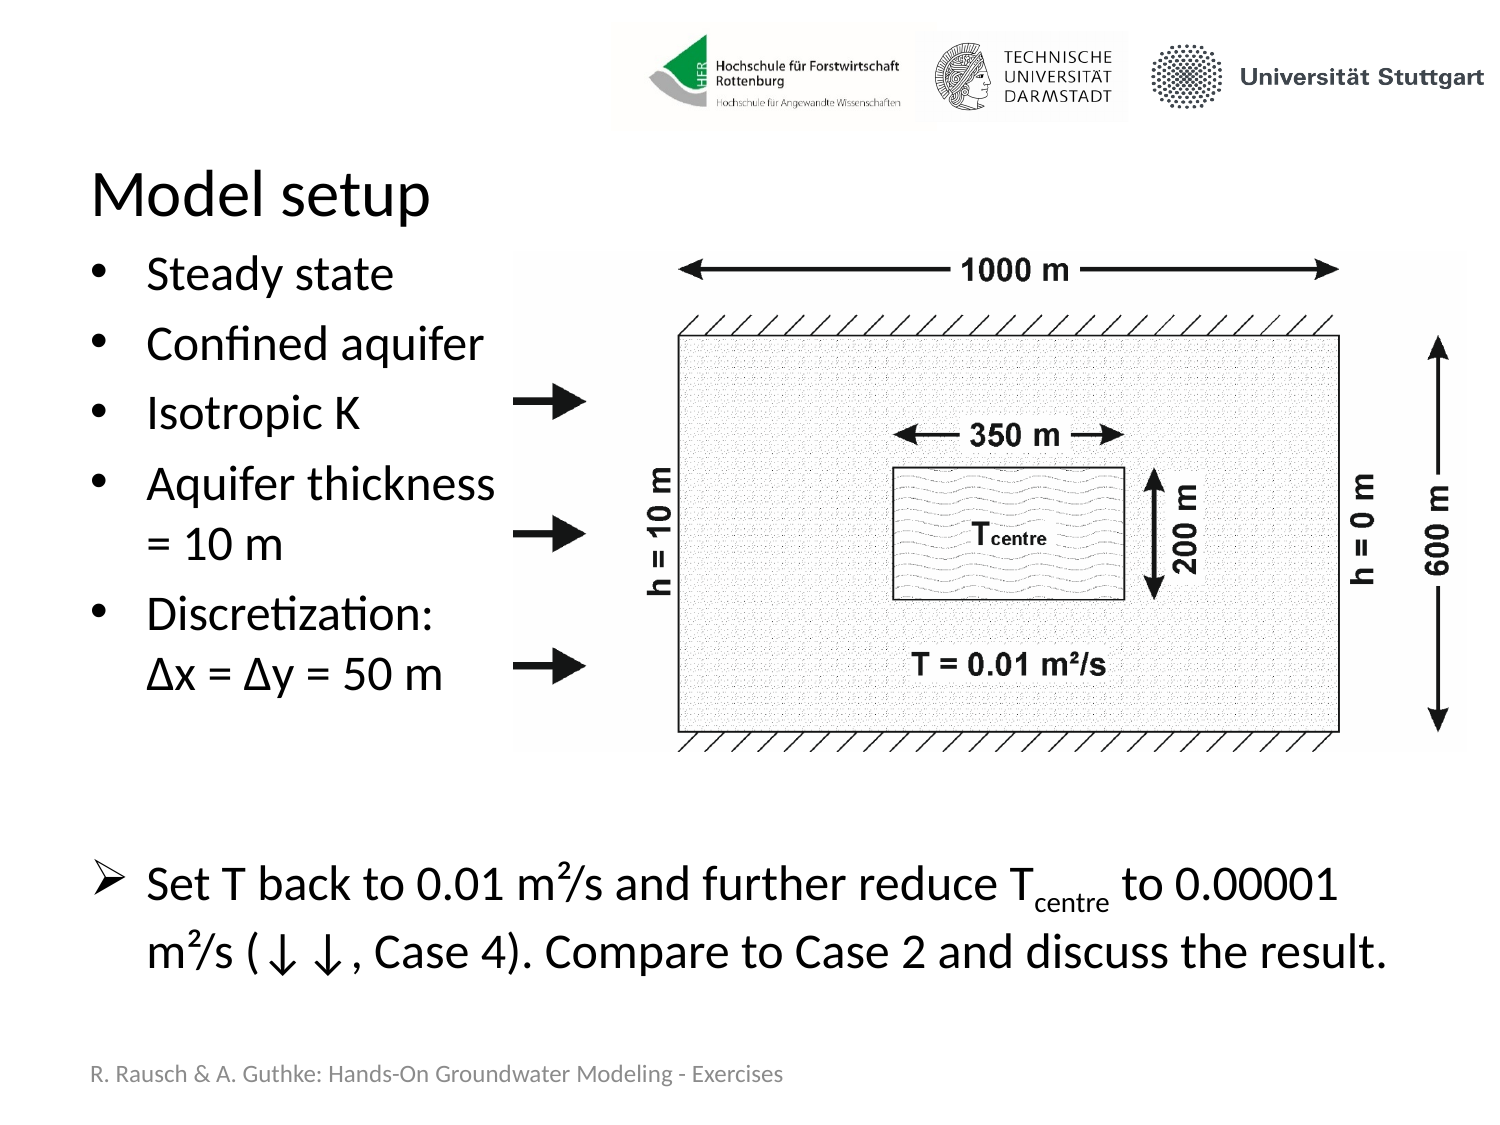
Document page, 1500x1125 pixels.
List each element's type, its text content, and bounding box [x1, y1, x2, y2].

picture [1151, 44, 1491, 109]
title Model setup [75, 136, 1425, 232]
picture [611, 22, 1129, 131]
slide_number R. Rausch & A. Guthke: Hands-On Groundwater Modeling - Exercises [75, 1042, 916, 1103]
picture [513, 251, 1467, 752]
list Steady state Confined aquifer Isotropic K Aquifer thickness = 10 m Discretization: ∆x = ∆y = 50 m Set T back to 0.01 m²/s and further reduce Tcentre to 0.00001 m²/s (↓↓, Case 4). Compare to Case 2 and discuss the result. [75, 232, 1447, 1047]
